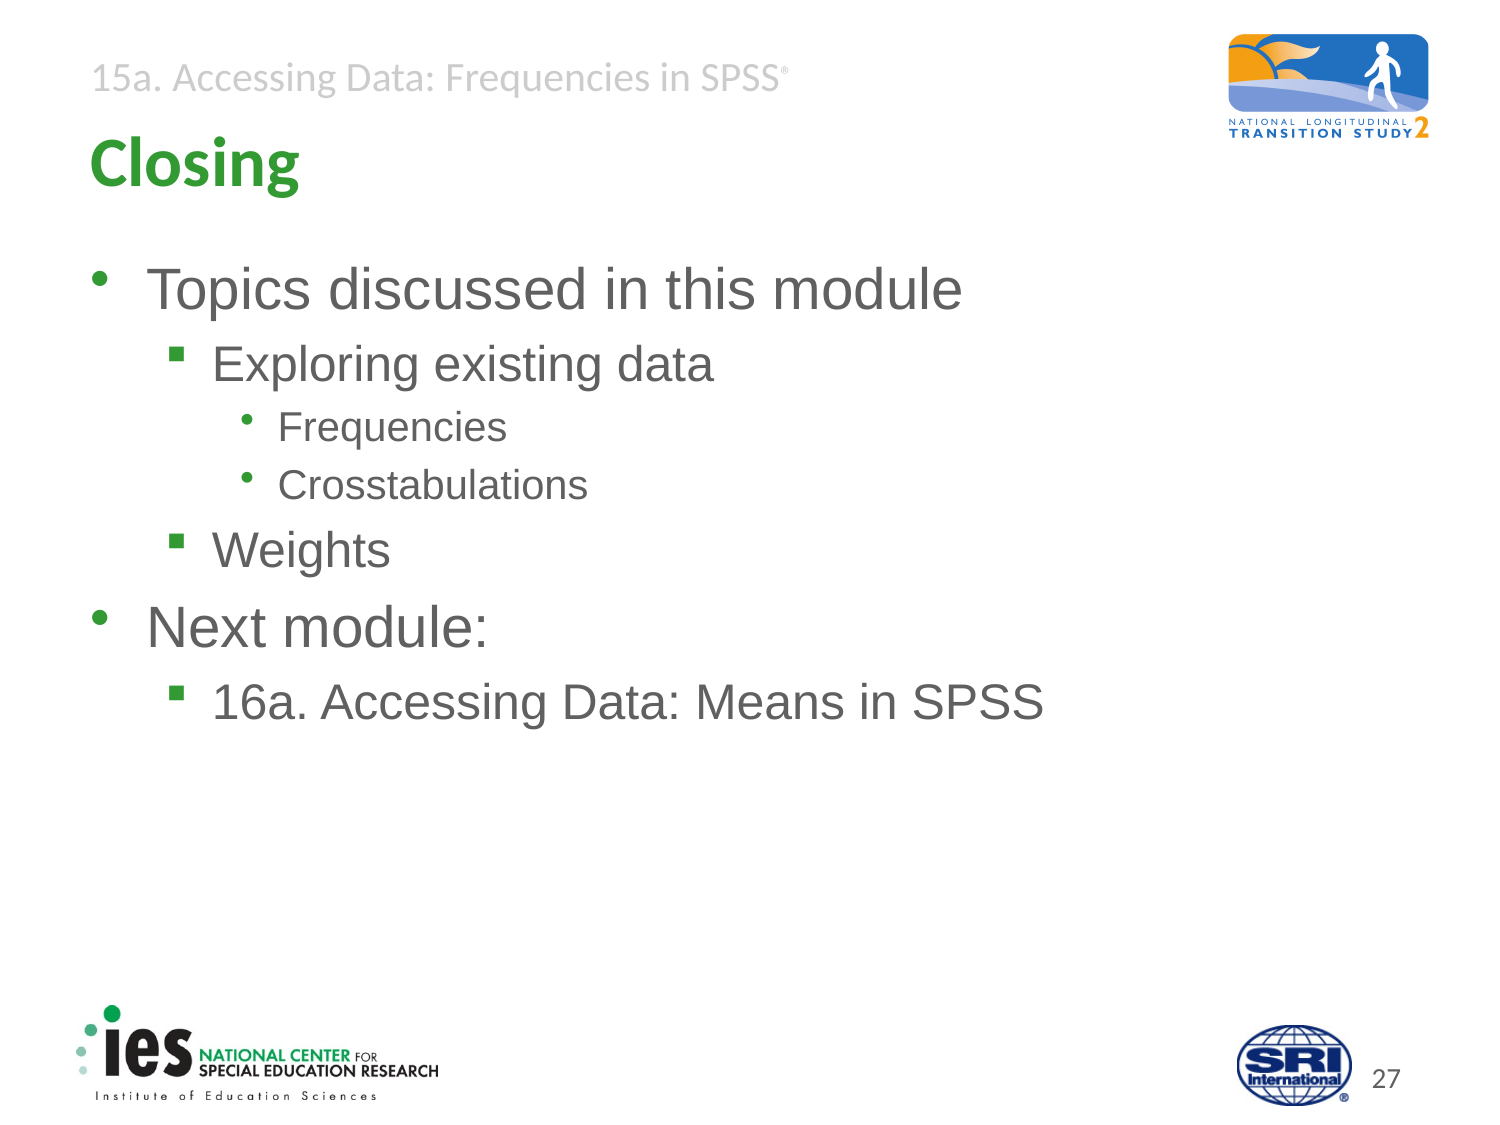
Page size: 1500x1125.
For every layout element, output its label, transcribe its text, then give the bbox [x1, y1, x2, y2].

picture [76, 1005, 438, 1100]
picture [1237, 1025, 1352, 1106]
slide_number 26 [1312, 1051, 1417, 1125]
title Closing [74, 90, 1426, 226]
list Topics discussed in this module Exploring existing data Frequencies Crosstabulations Weights Next module: 16a. Accessing Data: Means in SPSS [74, 243, 1426, 987]
